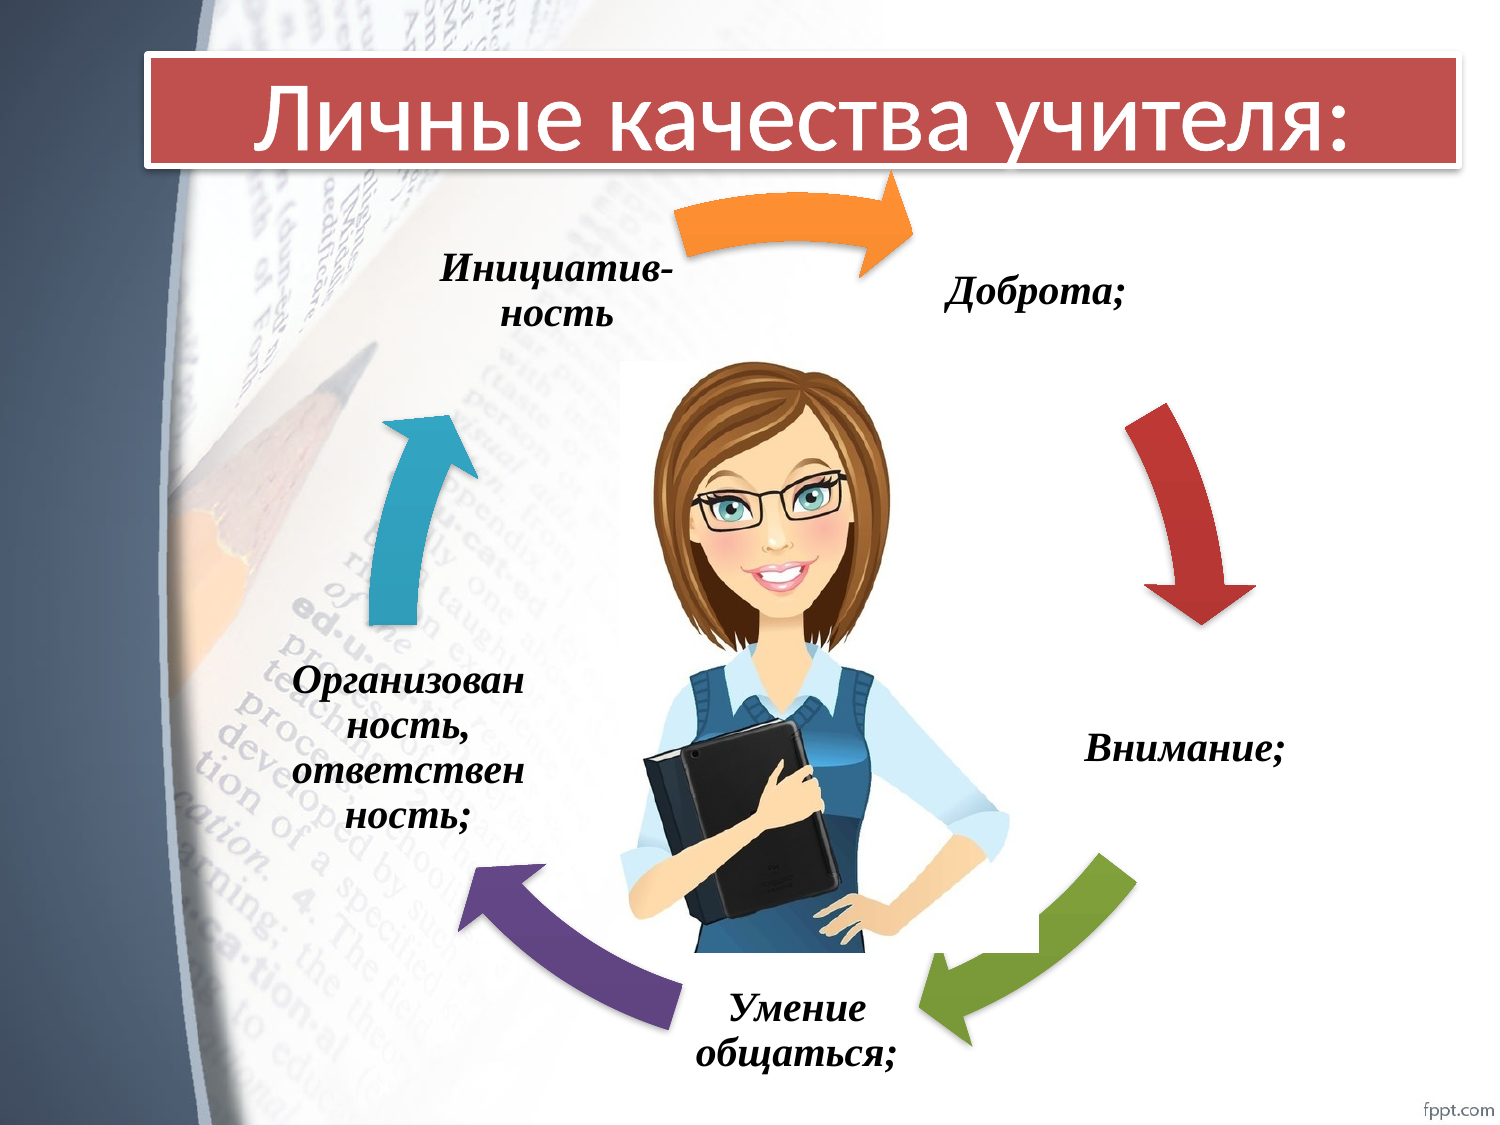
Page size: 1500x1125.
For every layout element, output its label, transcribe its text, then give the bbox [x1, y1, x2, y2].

picture [0, 0, 1500, 160]
picture [619, 361, 1039, 953]
title Личные качества учителя: [144, 51, 1462, 159]
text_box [0, 160, 1500, 1125]
